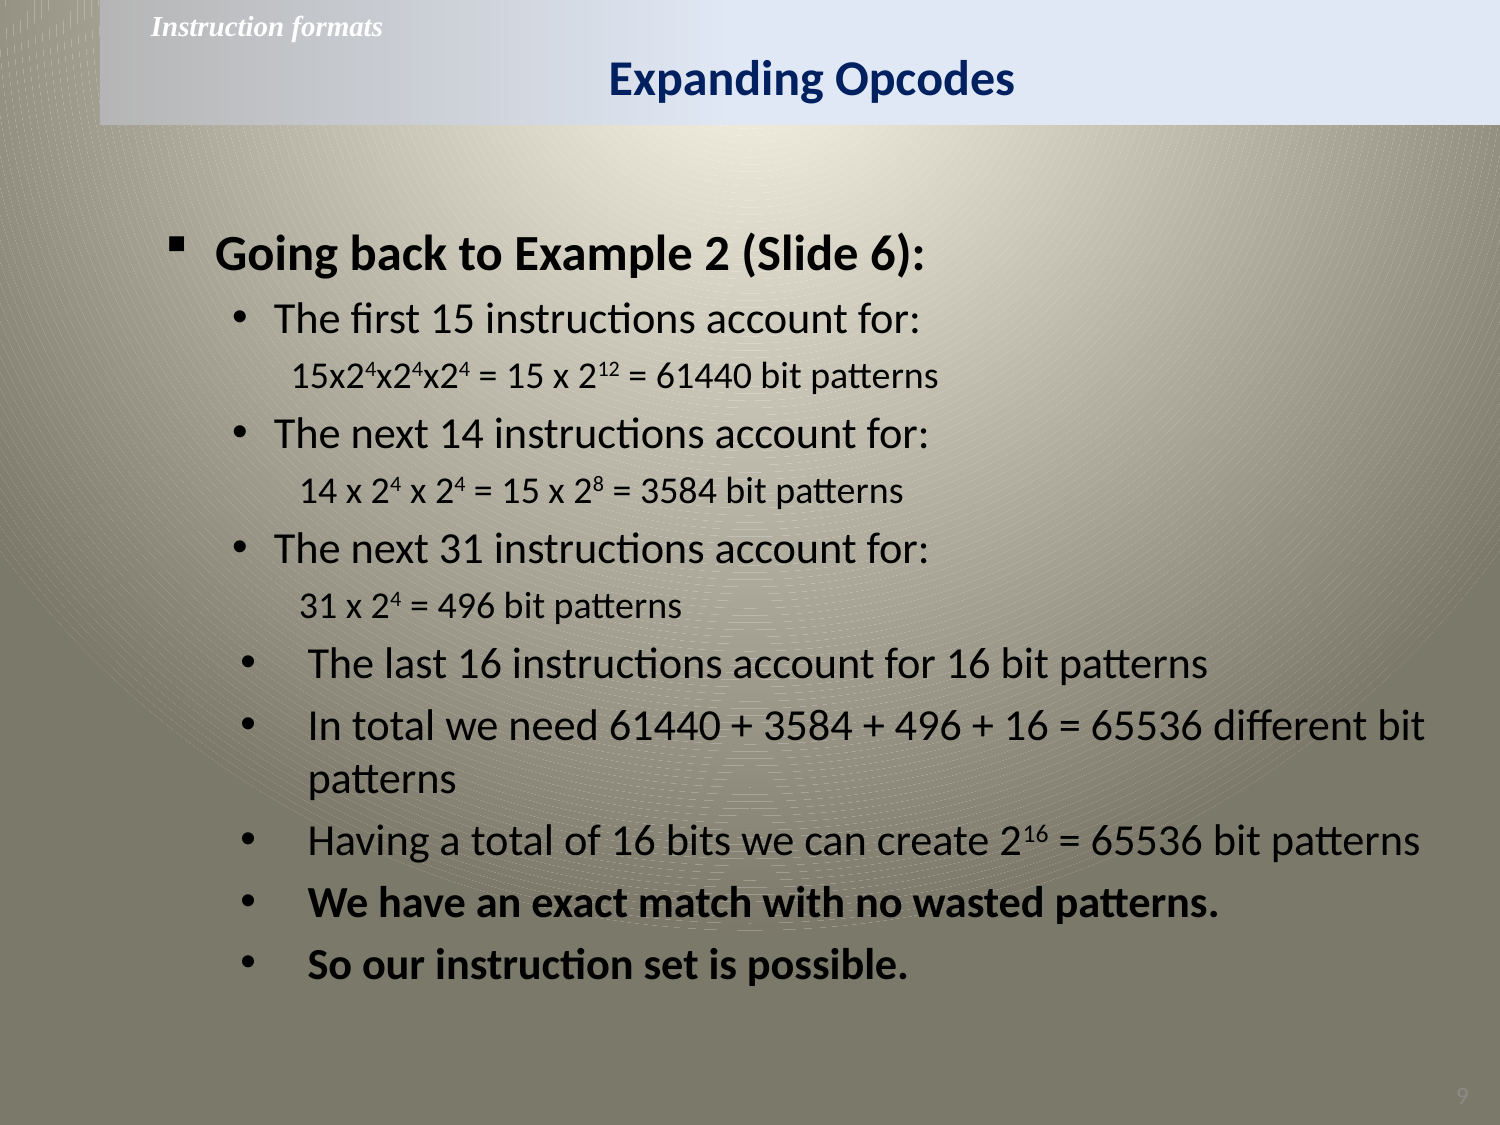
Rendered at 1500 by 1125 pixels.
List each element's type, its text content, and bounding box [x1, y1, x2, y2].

list Going back to Example 2 (Slide 6): The first 15 instructions account for: 15x24x24x24 = 15 x 212 = 61440 bit patterns The next 14 instructions account for: 14 x 24 x 24 = 15 x 28 = 3584 bit patterns The next 31 instructions account for: 31 x 24 = 496 bit patterns The last 16 instructions account for 16 bit patterns In total we need 61440 + 3584 + 496 + 16 = 65536 different bit patterns Having a total of 16 bits we can create 216 = 65536 bit patterns We have an exact match with no wasted patterns. So our instruction set is possible. [150, 212, 1488, 1013]
title Expanding Opcodes [135, 37, 1500, 113]
list Instruction formats [135, 0, 625, 50]
